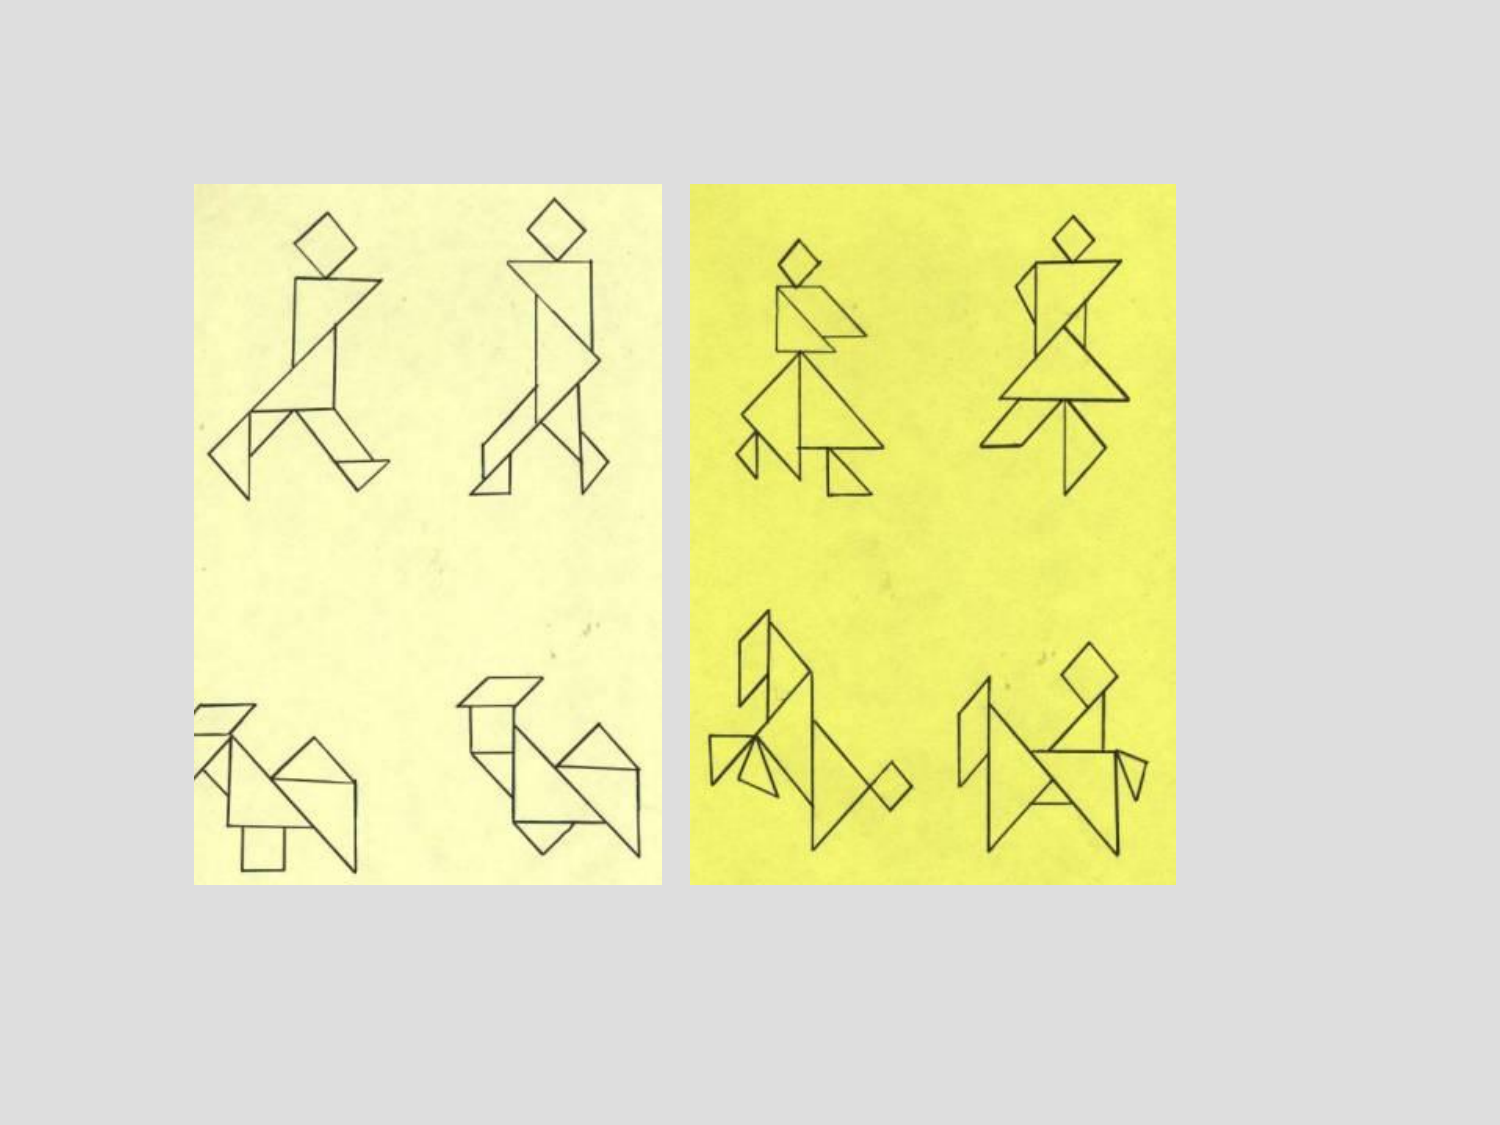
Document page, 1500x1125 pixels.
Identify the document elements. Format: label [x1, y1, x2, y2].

picture [194, 184, 663, 885]
picture [690, 184, 1176, 885]
